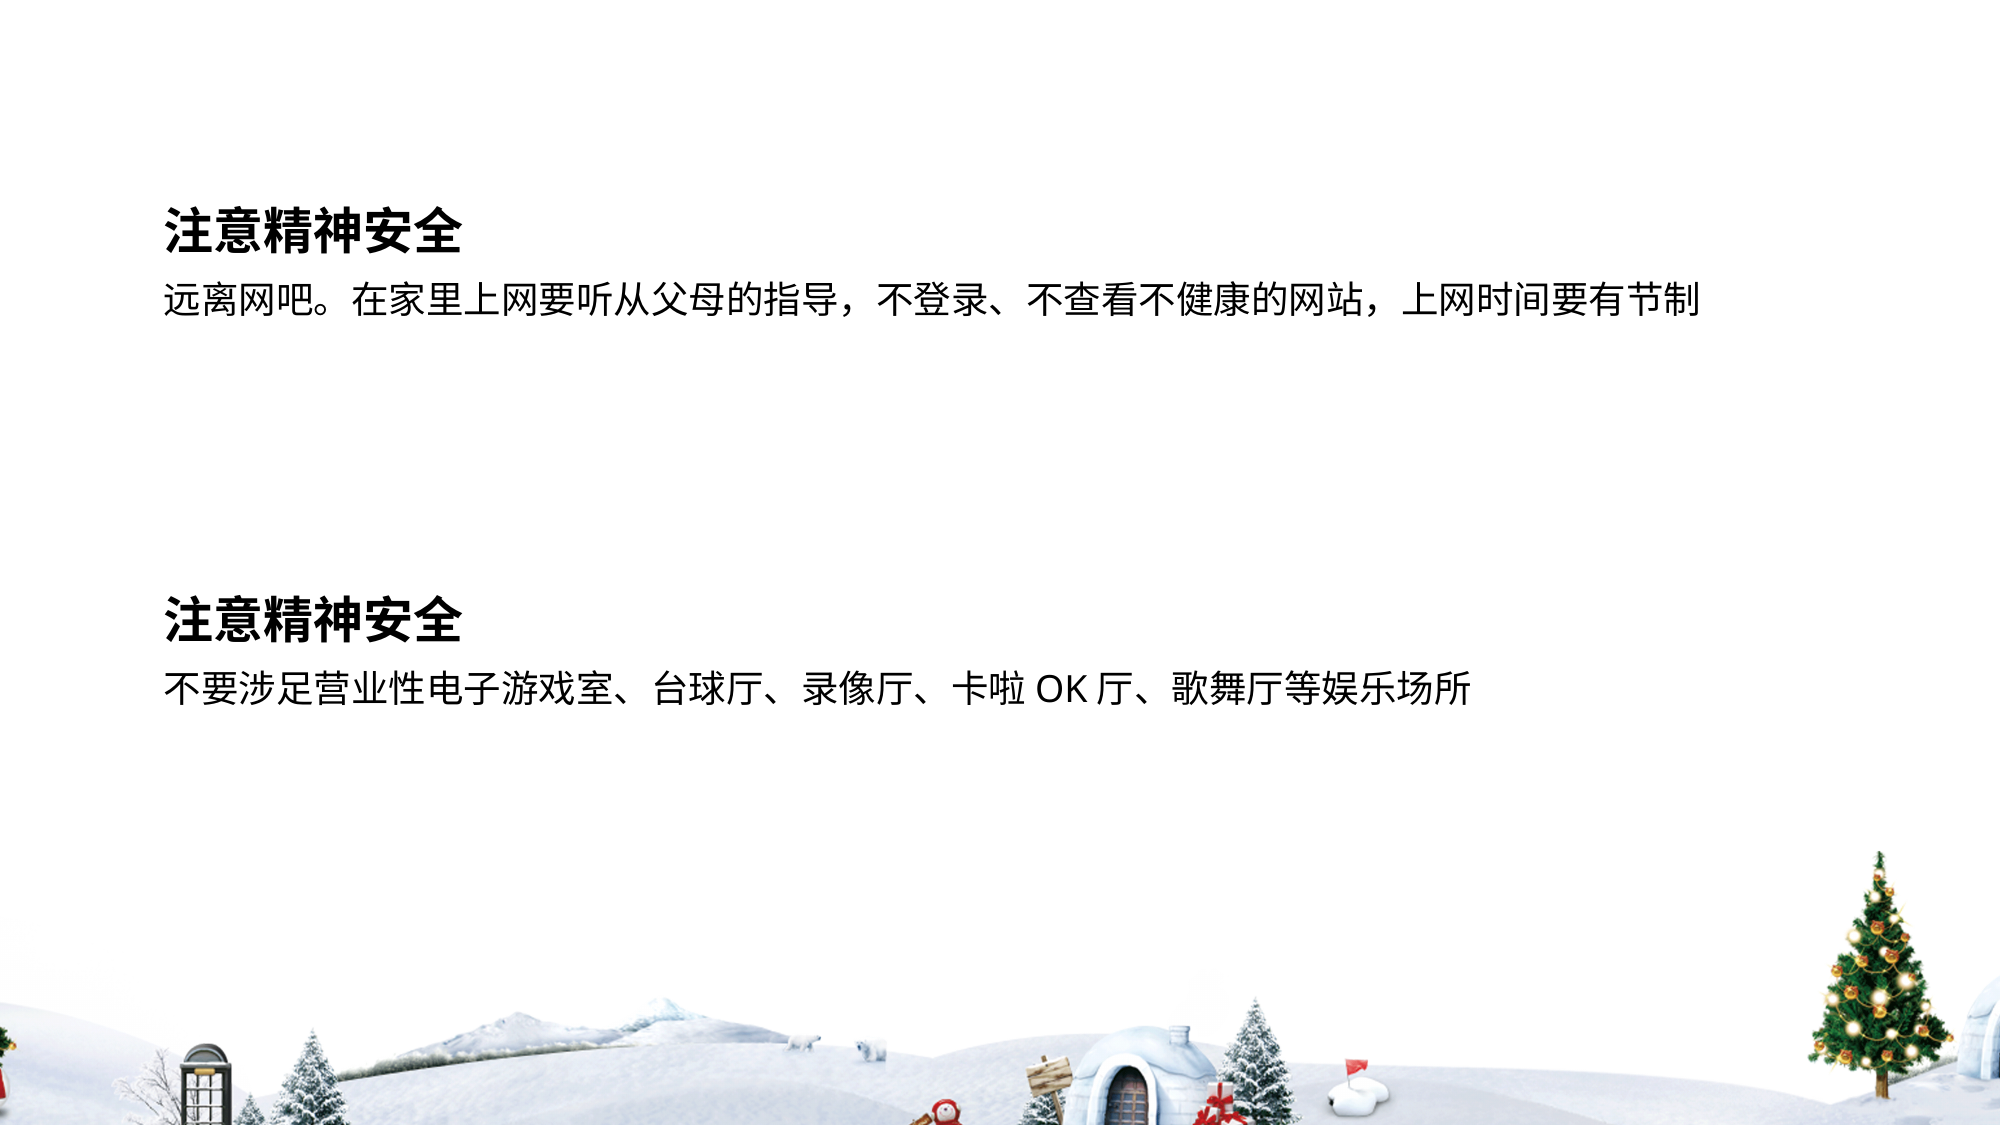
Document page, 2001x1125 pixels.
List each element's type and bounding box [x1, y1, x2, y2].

text_box [148, 192, 1852, 324]
text_box [148, 581, 1852, 713]
picture [0, 814, 2000, 1125]
